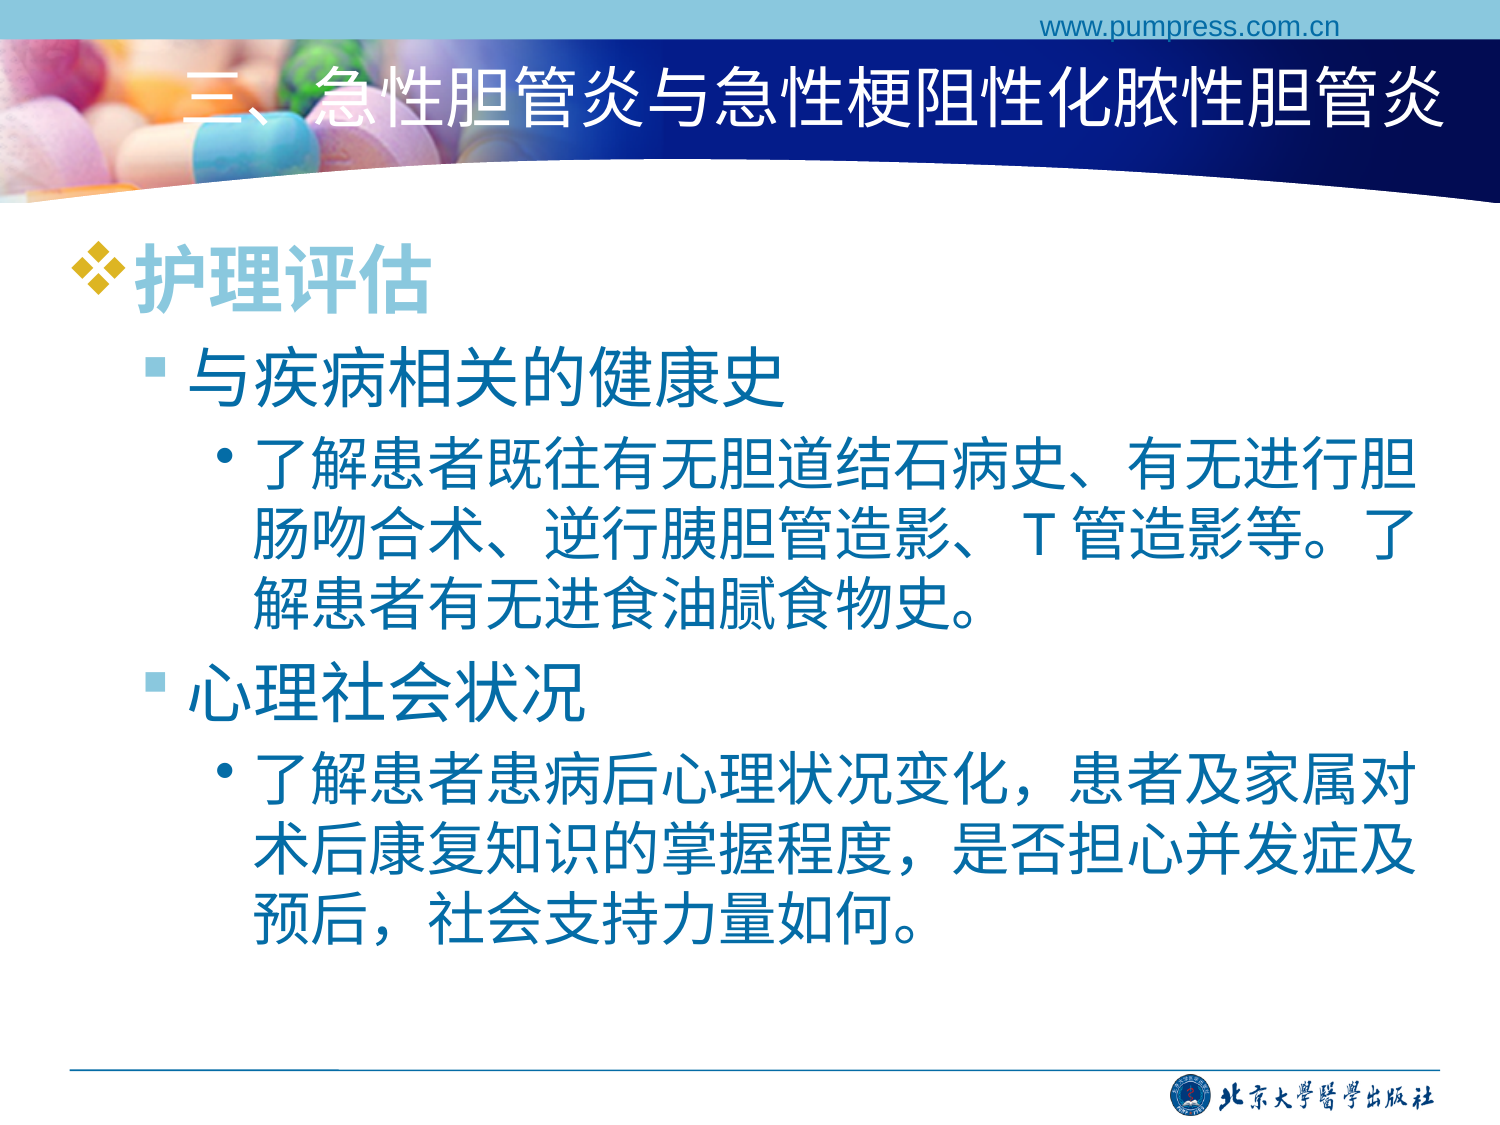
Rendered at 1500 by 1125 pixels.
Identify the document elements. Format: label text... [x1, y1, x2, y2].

list 护理评估 与疾病相关的健康史 了解患者既往有无胆道结石病史、有无进行胆肠吻合术、逆行胰胆管造影、T管造影等。了解患者有无进食油腻食物史。 心理社会状况 了解患者患病后心理状况变化，患者及家属对术后康复知识的掌握程度，是否担心并发症及预后，社会支持力量如何。 [49, 224, 1463, 1026]
picture [0, 40, 1500, 203]
picture [1170, 1074, 1436, 1118]
slide_number www.pumpress.com.cn [1025, 0, 1463, 38]
title 三、急性胆管炎与急性梗阻性化脓性胆管炎 [137, 49, 1463, 143]
